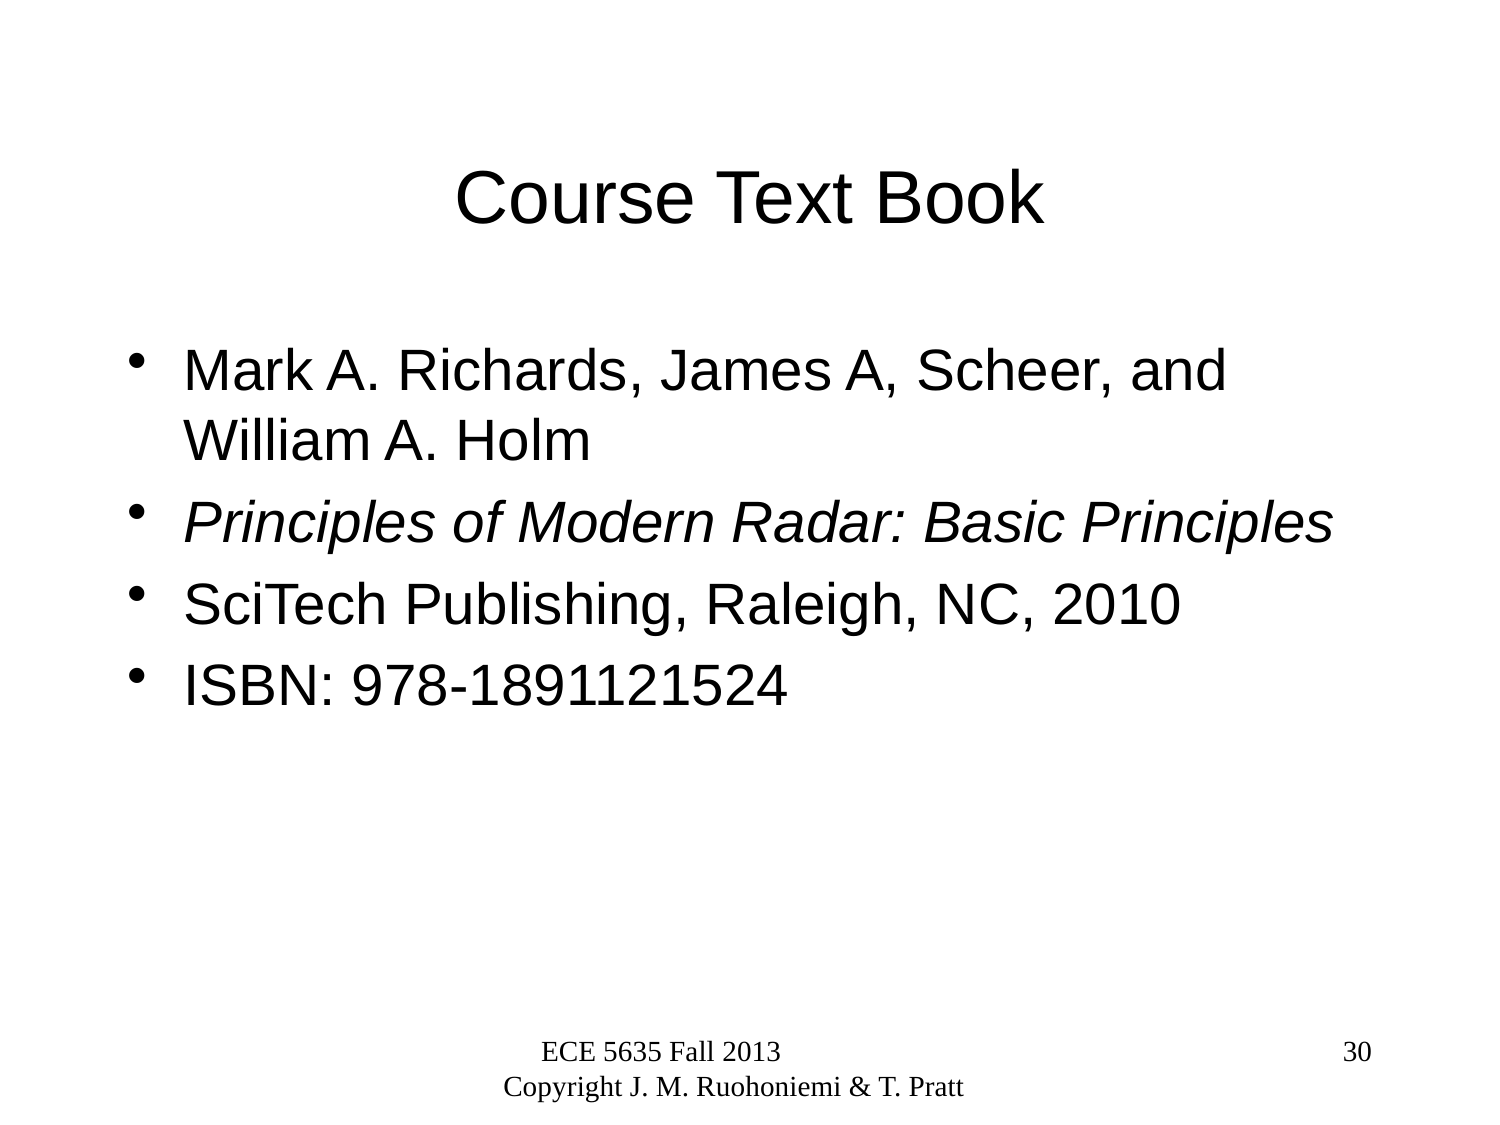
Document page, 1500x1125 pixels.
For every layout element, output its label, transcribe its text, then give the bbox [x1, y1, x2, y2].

list Mark A. Richards, James A, Scheer, and William A. Holm Principles of Modern Radar: Basic Principles SciTech Publishing, Raleigh, NC, 2010 ISBN: 978-1891121524 [112, 324, 1388, 1001]
slide_number 30 [1074, 1024, 1388, 1101]
footer ECE 5635 Fall 2013 Copyright J. M. Ruohoniemi & T. Pratt [487, 1024, 988, 1101]
title Course Text Book [112, 99, 1388, 288]
